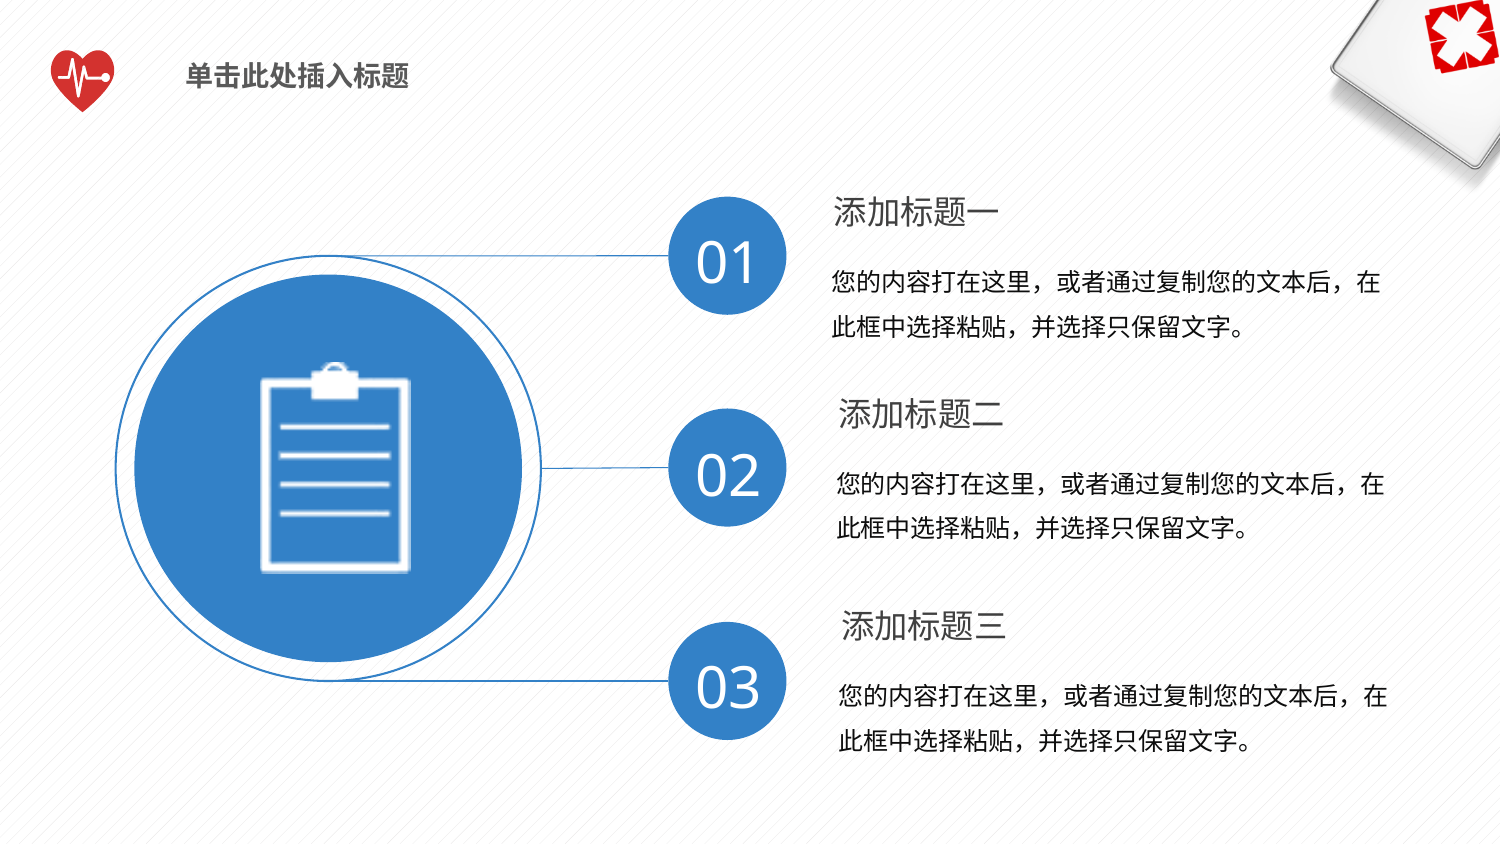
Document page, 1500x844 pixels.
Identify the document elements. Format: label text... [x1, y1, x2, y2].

text_box [50, 50, 115, 113]
text_box 添加标题一 [819, 183, 1151, 239]
text_box 您的内容打在这里，或者通过复制您的文本后，在此框中选择粘贴，并选择只保留文字。 [824, 658, 1407, 763]
text_box 您的内容打在这里，或者通过复制您的文本后，在此框中选择粘贴，并选择只保留文字。 [821, 445, 1404, 551]
text_box 单击此处插入标题 [170, 50, 425, 100]
text_box 添加标题二 [823, 385, 1156, 441]
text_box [668, 621, 787, 740]
text_box 您的内容打在这里，或者通过复制您的文本后，在此框中选择粘贴，并选择只保留文字。 [816, 243, 1399, 349]
picture [1314, 0, 1500, 202]
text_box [668, 196, 787, 315]
picture [260, 362, 411, 574]
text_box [668, 408, 787, 527]
text_box [114, 254, 542, 683]
text_box 添加标题三 [826, 598, 1159, 653]
